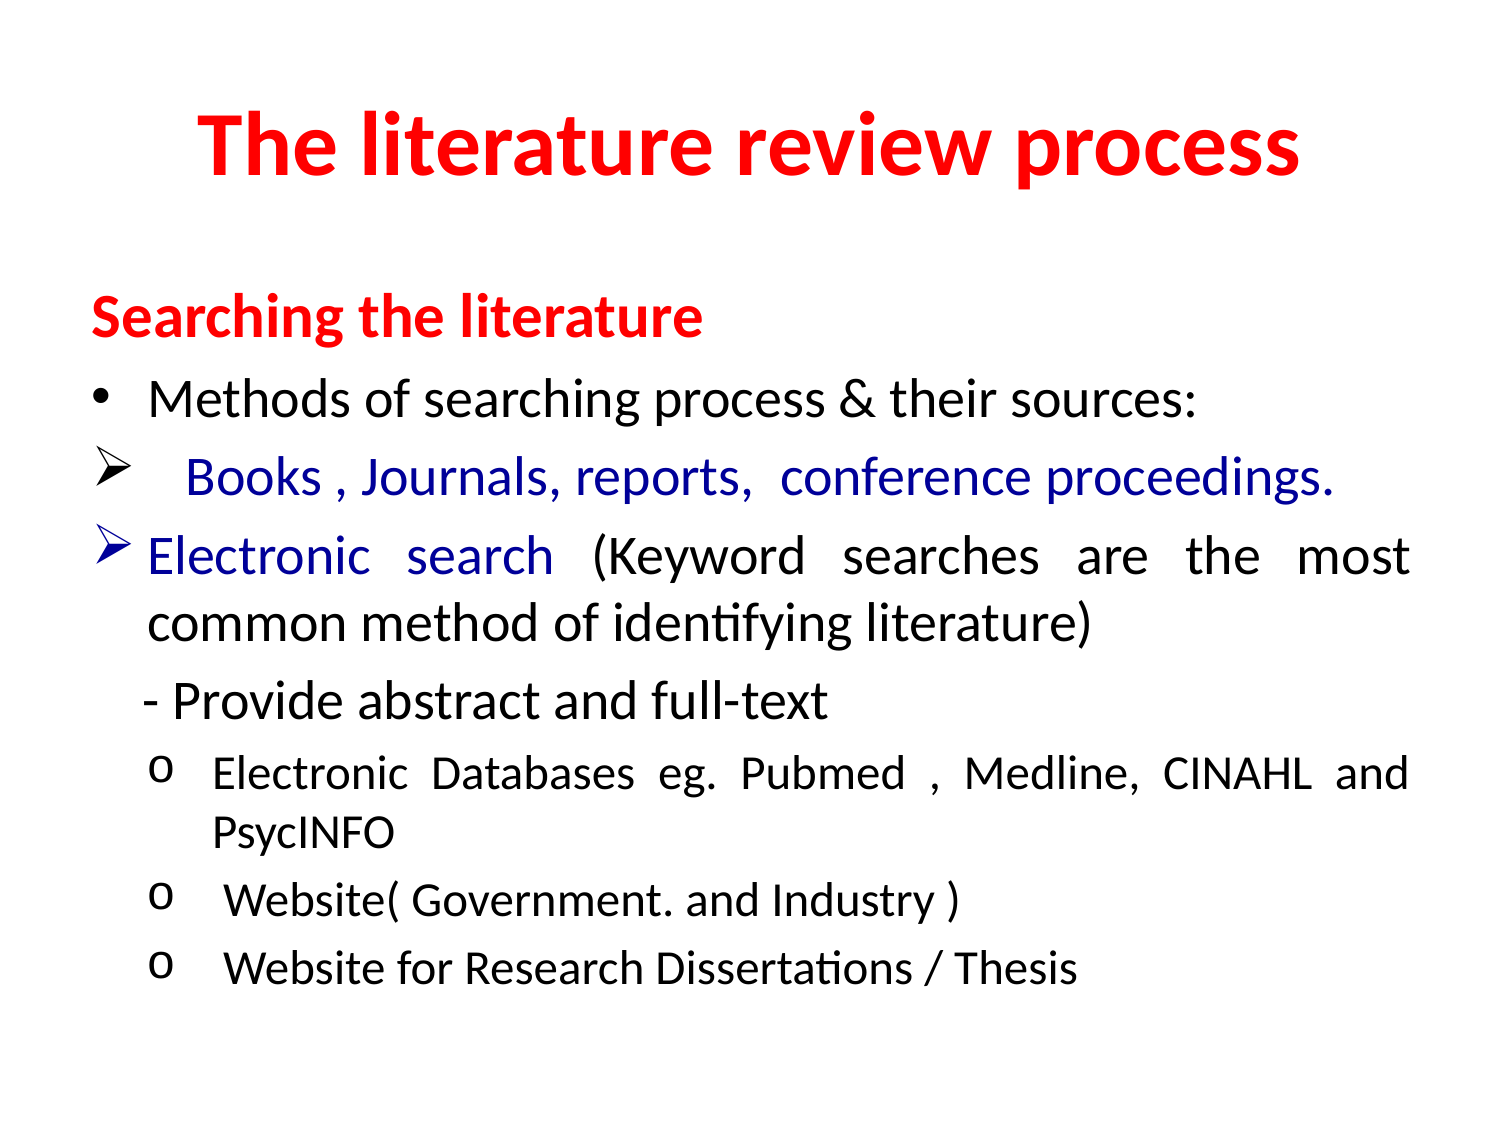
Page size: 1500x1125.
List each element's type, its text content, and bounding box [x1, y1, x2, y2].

list Searching the literature Methods of searching process & their sources: Books , Journals, reports, conference proceedings. Electronic search (Keyword searches are the most common method of identifying literature) - Provide abstract and full-text Electronic Databases eg. Pubmed , Medline, CINAHL and PsycINFO Website( Government. and Industry ) Website for Research Dissertations / Thesis [76, 267, 1427, 1010]
title The literature review process [75, 45, 1425, 233]
